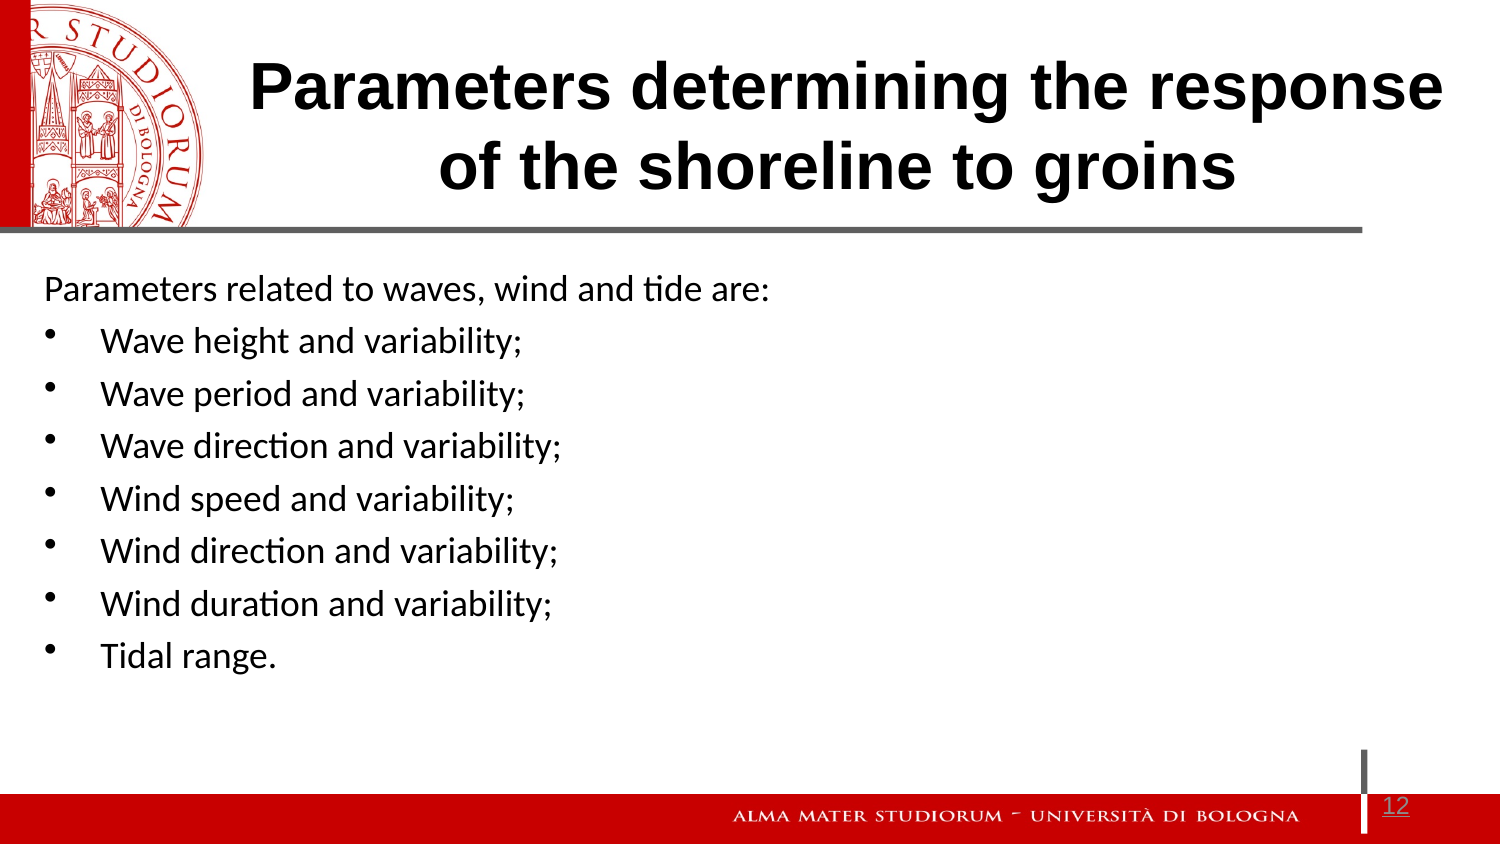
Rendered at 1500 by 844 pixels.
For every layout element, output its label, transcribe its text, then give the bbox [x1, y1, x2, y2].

picture [31, 0, 211, 226]
slide_number 12 [1074, 782, 1425, 827]
text_box Parameters determining the response of the shoreline to groins [194, 35, 1500, 210]
picture [0, 794, 1500, 844]
list Parameters related to waves, wind and tide are: Wave height and variability; Wave period and variability; Wave direction and variability; Wind speed and variability; Wind direction and variability; Wind duration and variability; Tidal range. [29, 256, 1447, 746]
